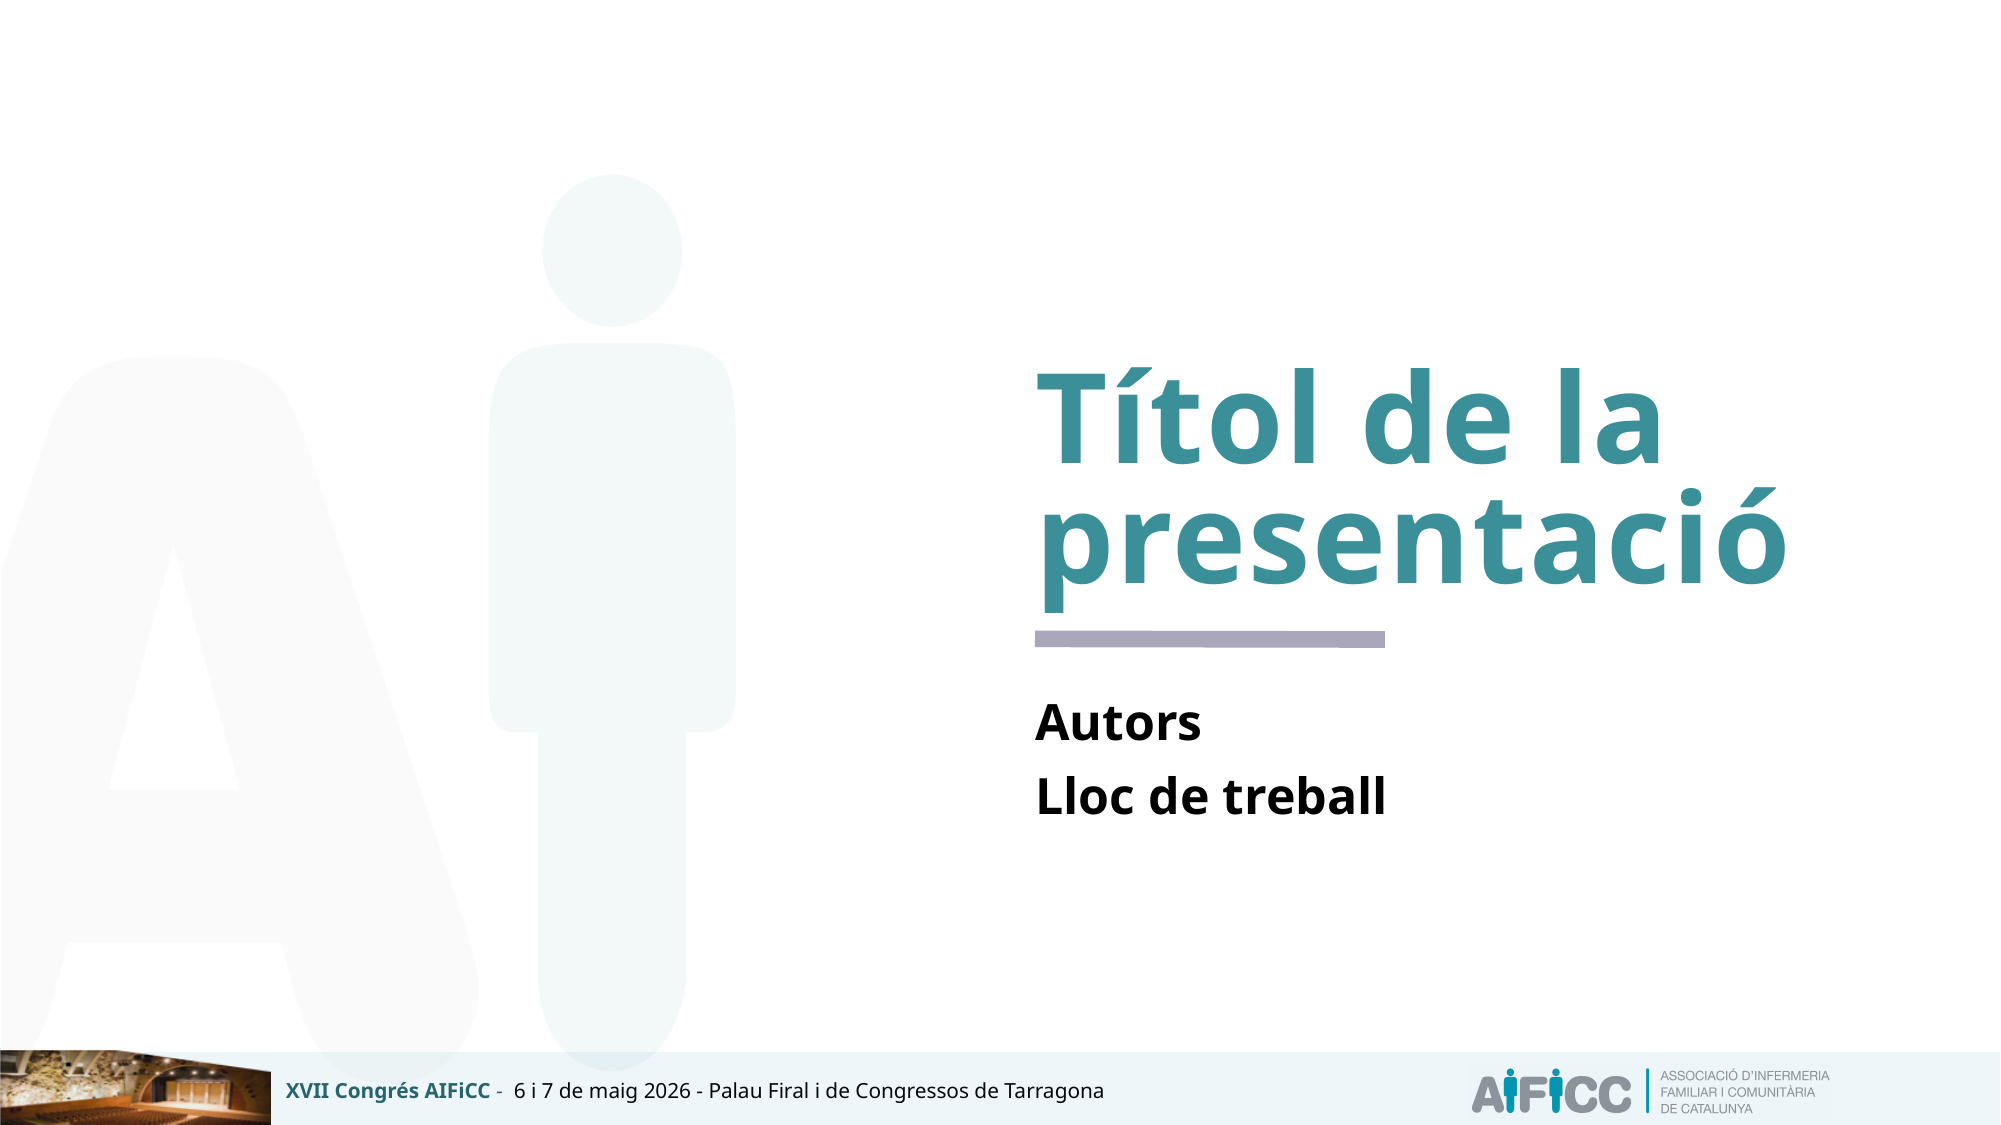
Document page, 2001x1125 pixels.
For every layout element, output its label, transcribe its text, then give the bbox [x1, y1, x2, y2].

picture [1468, 1063, 1834, 1120]
title Títol de la presentació [1035, 138, 1936, 608]
list Autors Lloc de treball [1035, 696, 1936, 957]
picture [0, 174, 736, 1125]
